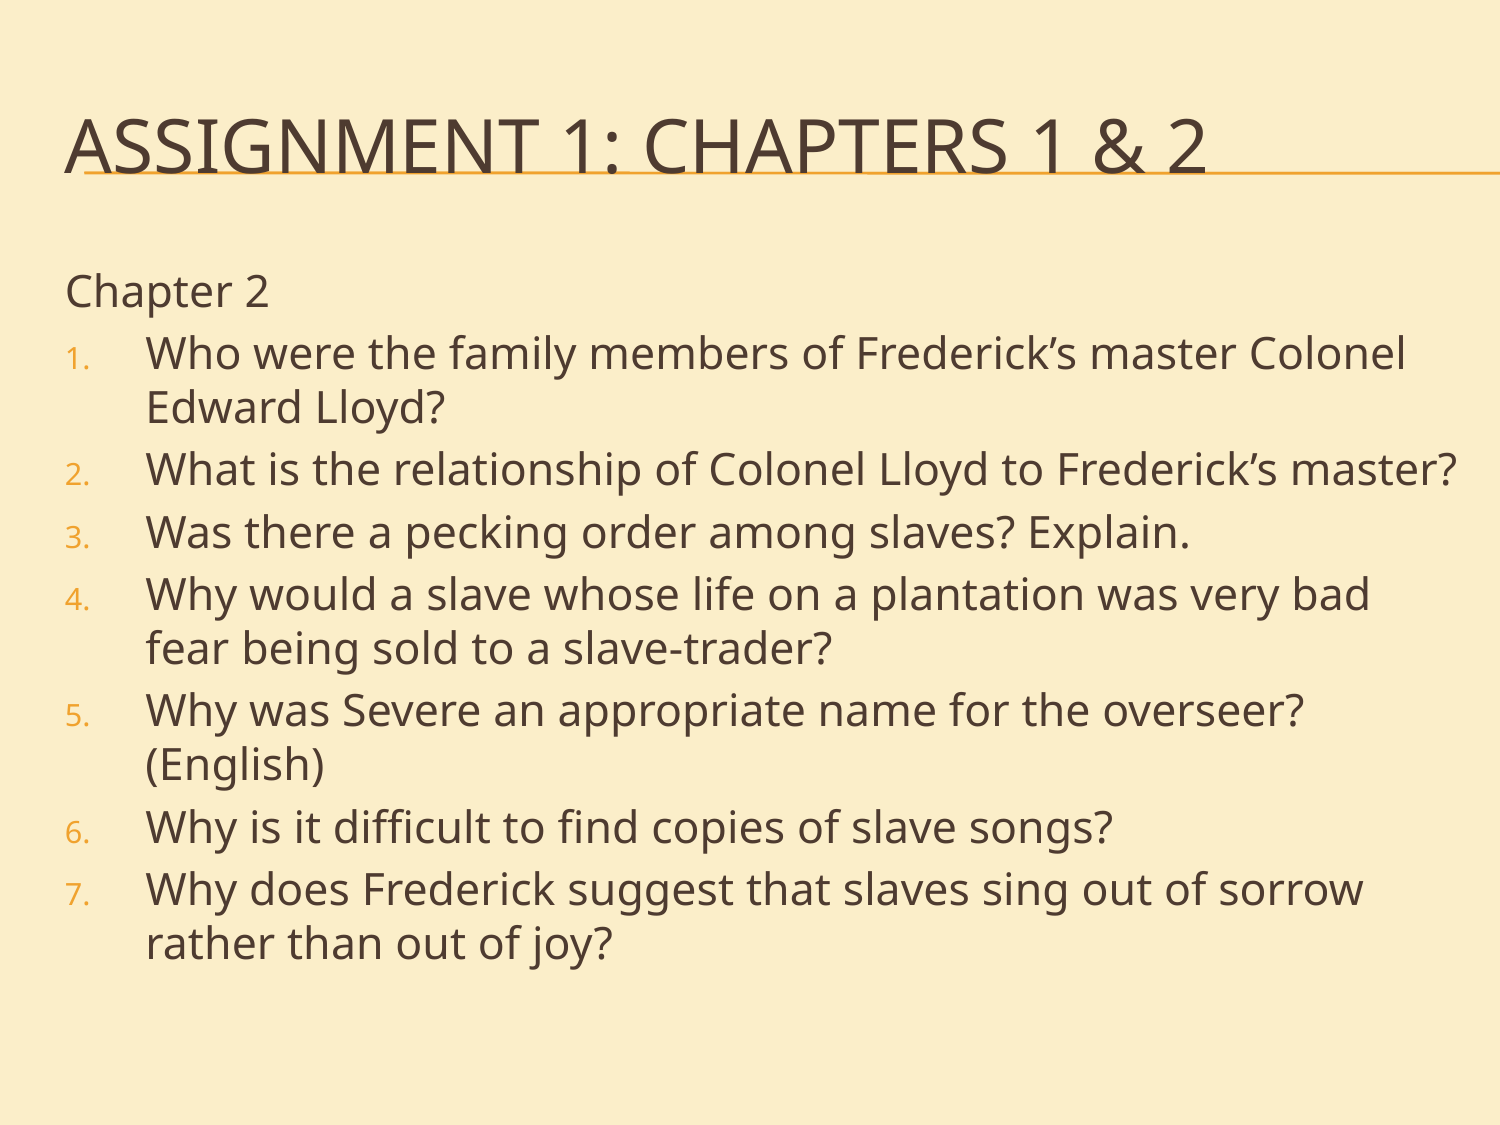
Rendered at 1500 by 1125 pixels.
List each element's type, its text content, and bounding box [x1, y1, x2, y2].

title Assignment 1: Chapters 1 & 2 [50, 75, 1475, 213]
list Chapter 2 Who were the family members of Frederick’s master Colonel Edward Lloyd? What is the relationship of Colonel Lloyd to Frederick’s master? Was there a pecking order among slaves? Explain. Why would a slave whose life on a plantation was very bad fear being sold to a slave-trader? Why was Severe an appropriate name for the overseer? (English) Why is it difficult to find copies of slave songs? Why does Frederick suggest that slaves sing out of sorrow rather than out of joy? [50, 254, 1475, 998]
